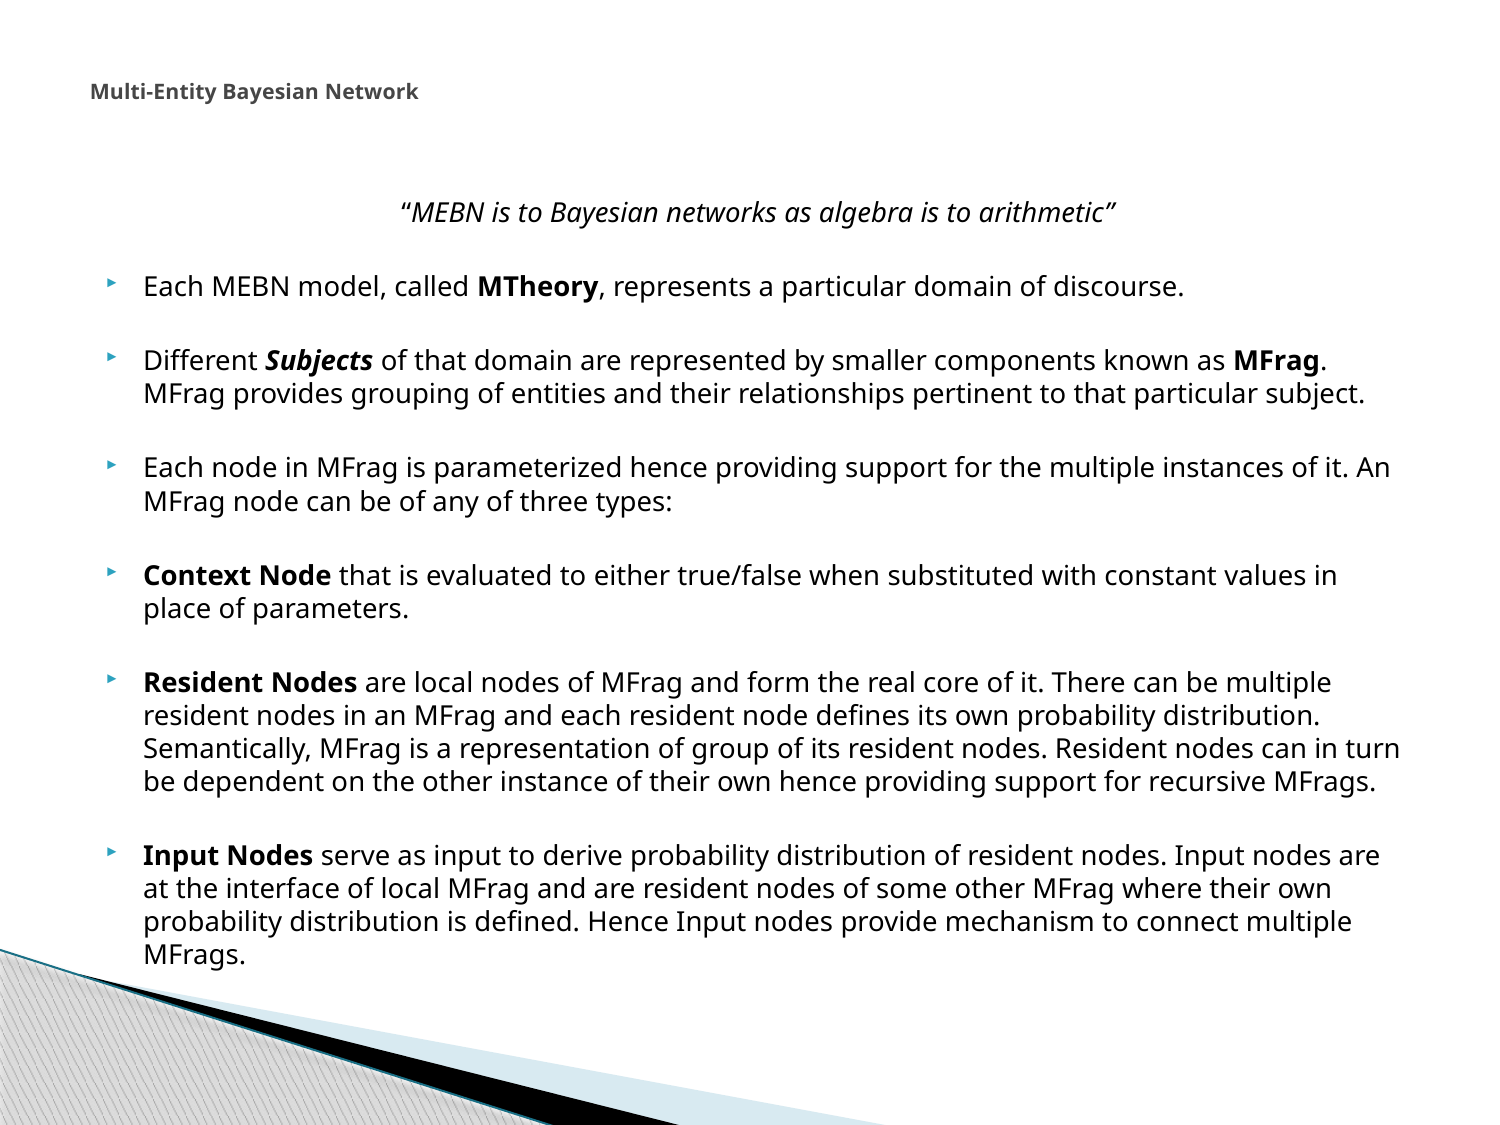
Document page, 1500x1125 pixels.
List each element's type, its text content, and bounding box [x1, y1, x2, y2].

list “MEBN is to Bayesian networks as algebra is to arithmetic” Each MEBN model, called MTheory, represents a particular domain of discourse. Different Subjects of that domain are represented by smaller components known as MFrag. MFrag provides grouping of entities and their relationships pertinent to that particular subject. Each node in MFrag is parameterized hence providing support for the multiple instances of it. An MFrag node can be of any of three types: Context Node that is evaluated to either true/false when substituted with constant values in place of parameters. Resident Nodes are local nodes of MFrag and form the real core of it. There can be multiple resident nodes in an MFrag and each resident node defines its own probability distribution. Semantically, MFrag is a representation of group of its resident nodes. Resident nodes can in turn be dependent on the other instance of their own hence providing support for recursive MFrags. Input Nodes serve as input to derive probability distribution of resident nodes. Input nodes are at the interface of local MFrag and are resident nodes of some other MFrag where their own probability distribution is defined. Hence Input nodes provide mechanism to connect multiple MFrags. [75, 187, 1425, 1025]
title Multi-Entity Bayesian Network [75, 45, 1425, 138]
